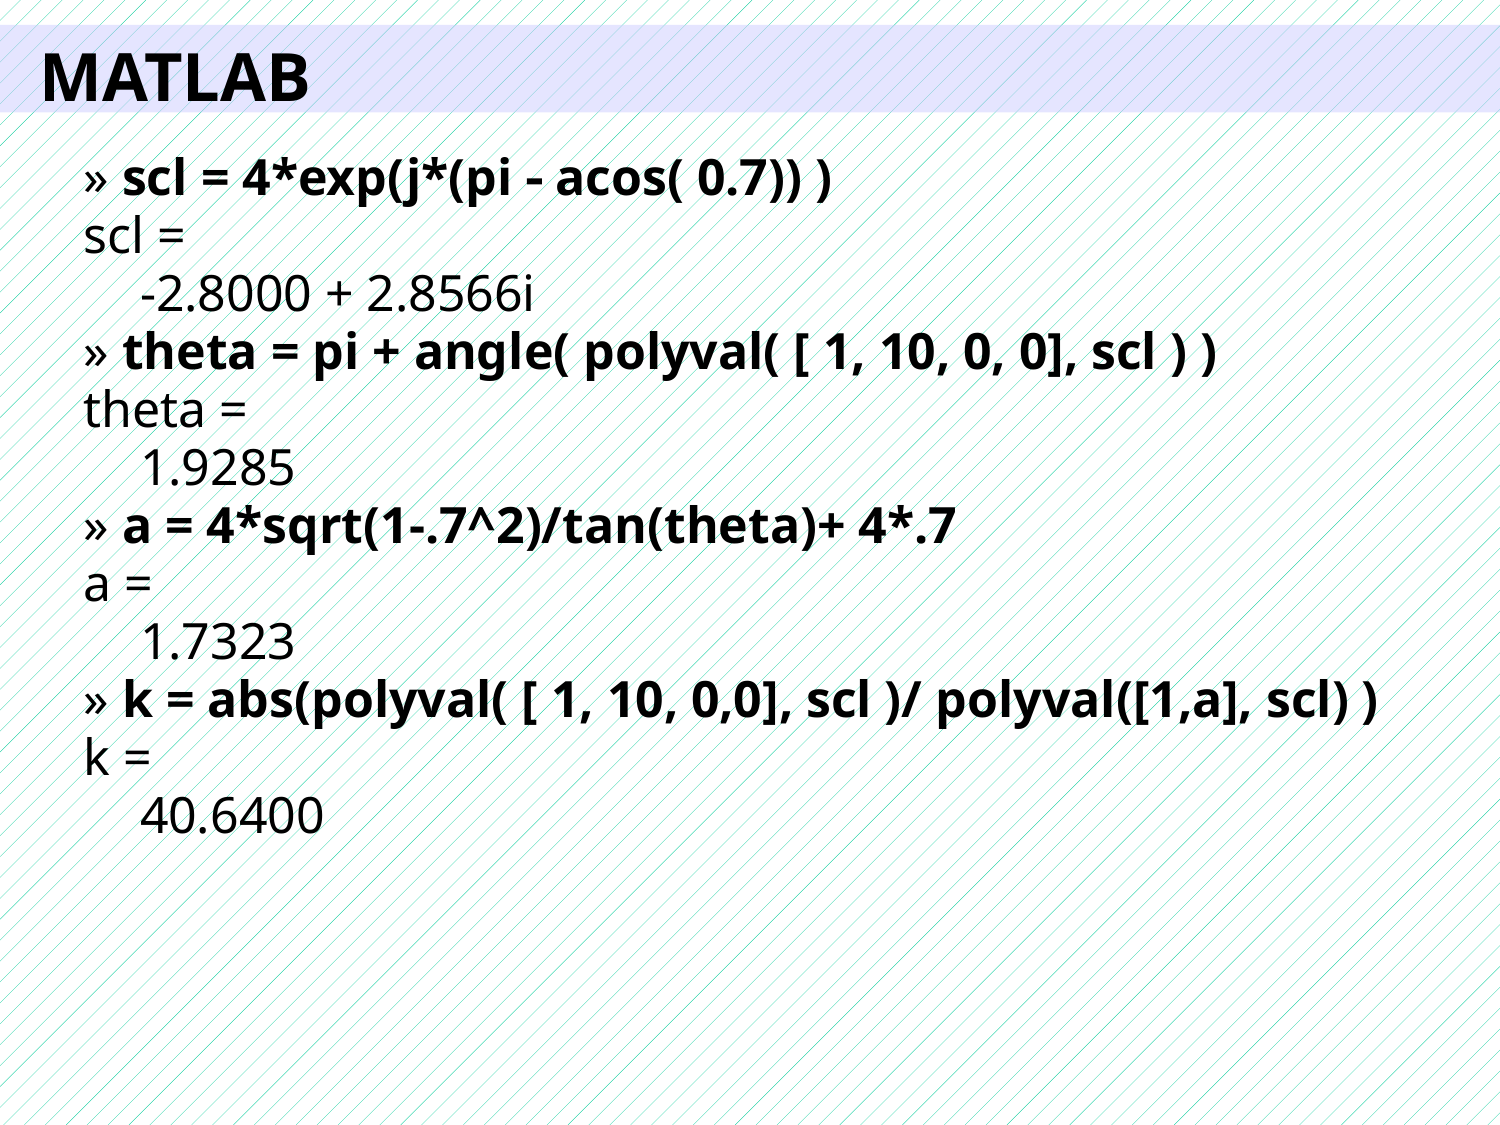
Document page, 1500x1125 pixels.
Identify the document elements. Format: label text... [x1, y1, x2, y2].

list » scl = 4*exp(j*(pi  acos( 0.7)) ) scl = -2.8000 + 2.8566i » theta = pi + angle( polyval( [ 1, 10, 0, 0], scl ) ) theta = 1.9285 » a = 4*sqrt(1-.7^2)/tan(theta)+ 4*.7 a = 1.7323 » k = abs(polyval( [ 1, 10, 0,0], scl )/ polyval([1,a], scl) ) k = 40.6400 [68, 149, 1432, 1101]
title MATLAB [24, 24, 1476, 126]
